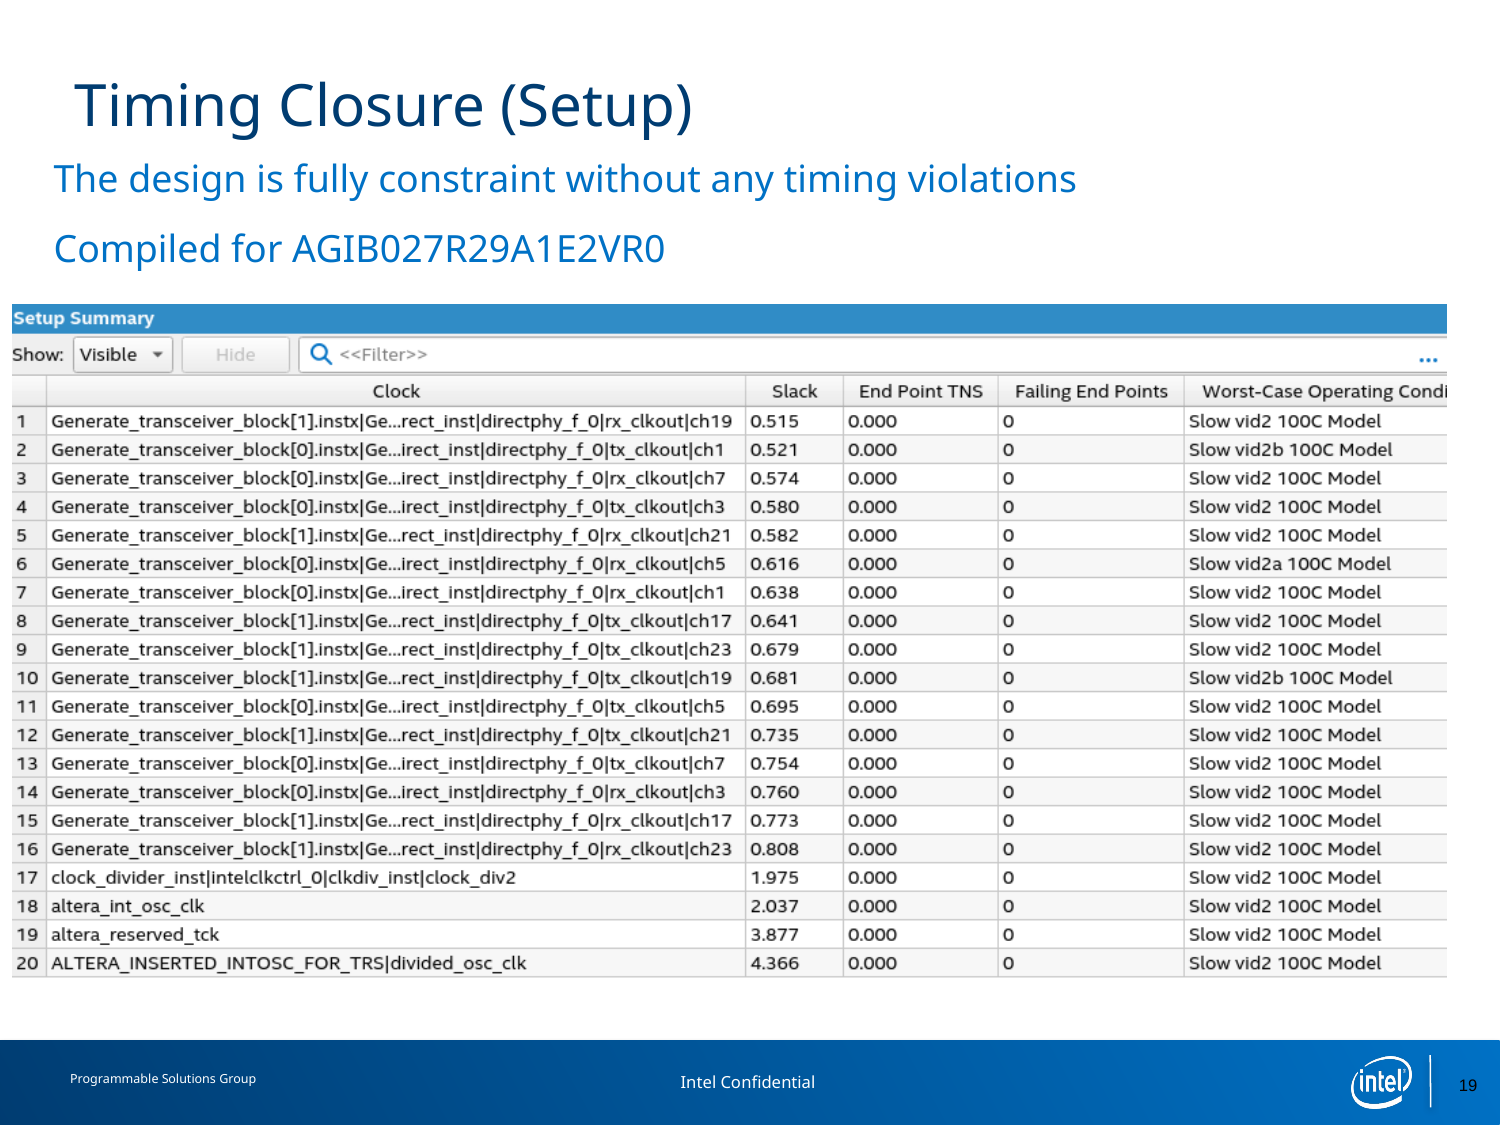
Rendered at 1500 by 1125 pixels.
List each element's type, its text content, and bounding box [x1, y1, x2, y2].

picture [12, 303, 1447, 979]
title Timing Closure (Setup) [74, 67, 1425, 154]
slide_number 19 [1127, 1055, 1478, 1116]
list The design is fully constraint without any timing violations Compiled for AGIB027R29A1E2VR0 [53, 154, 1449, 305]
